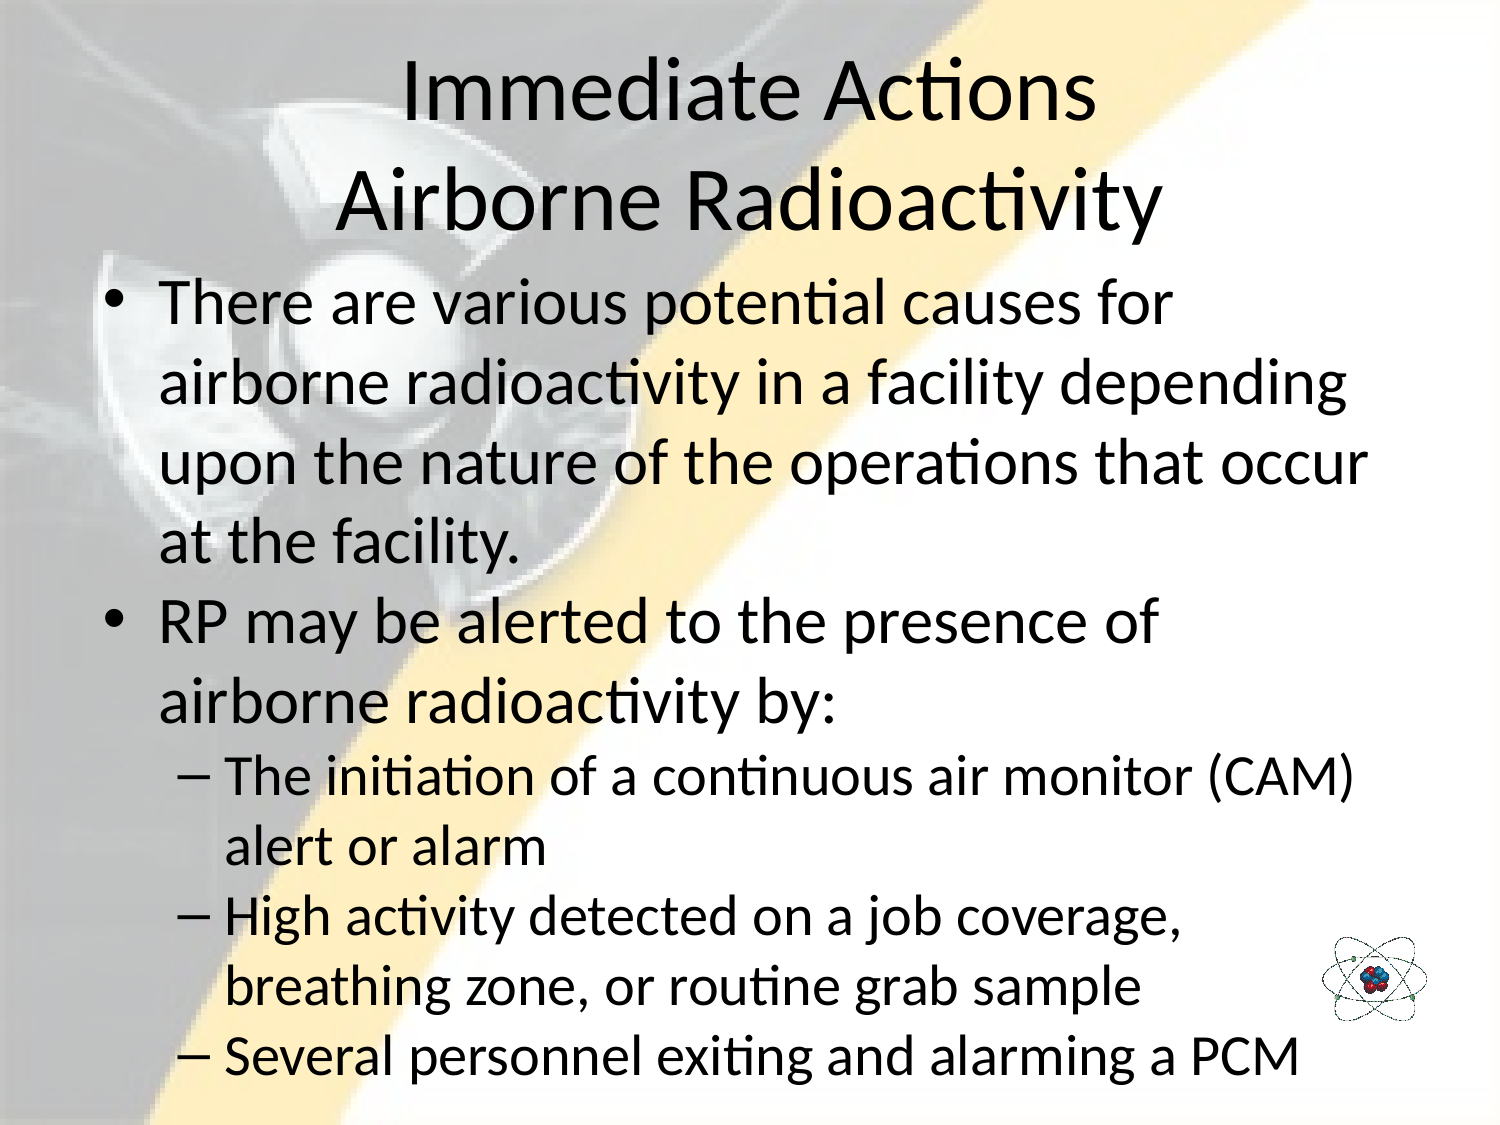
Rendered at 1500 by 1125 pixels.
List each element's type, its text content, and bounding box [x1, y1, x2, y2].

picture [1322, 937, 1427, 1021]
title Immediate Actions Airborne Radioactivity [75, 45, 1425, 233]
list There are various potential causes for airborne radioactivity in a facility depending upon the nature of the operations that occur at the facility. RP may be alerted to the presence of airborne radioactivity by: The initiation of a continuous air monitor (CAM) alert or alarm High activity detected on a job coverage, breathing zone, or routine grab sample Several personnel exiting and alarming a PCM [87, 249, 1413, 1013]
